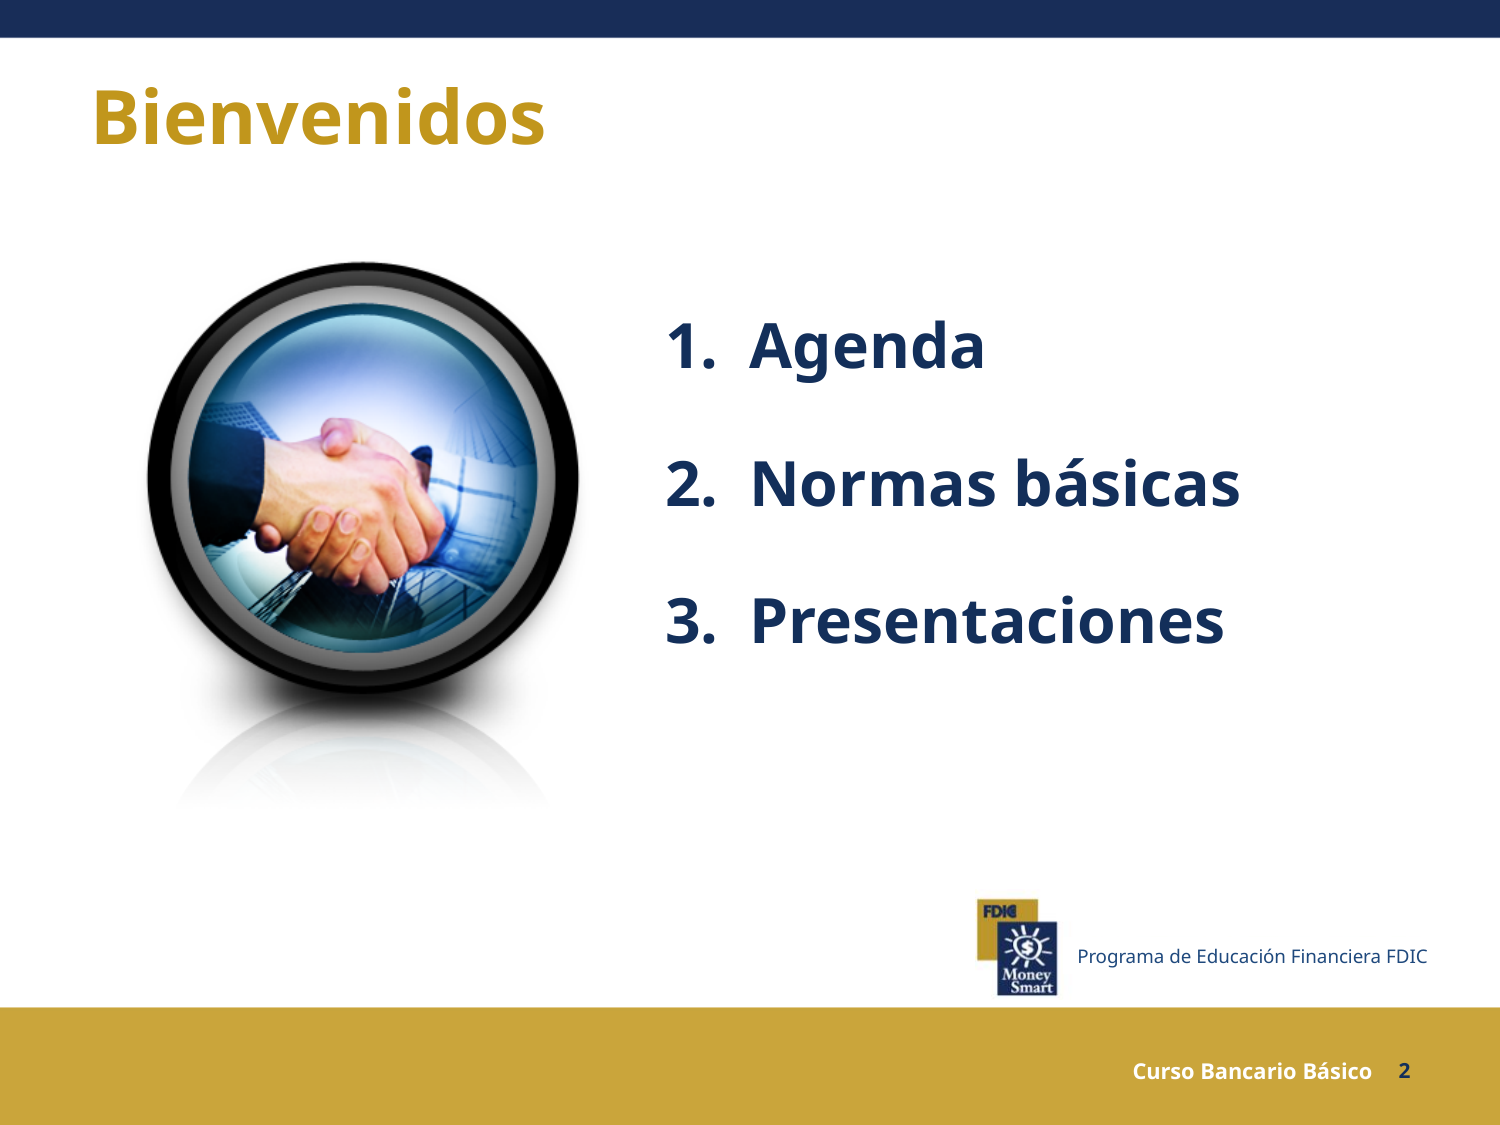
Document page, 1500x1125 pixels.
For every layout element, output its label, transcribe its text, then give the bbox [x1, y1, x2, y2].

list Agenda Normas básicas Presentaciones [649, 212, 1363, 751]
picture [0, 0, 1500, 1125]
title Bienvenidos [74, 62, 1426, 163]
